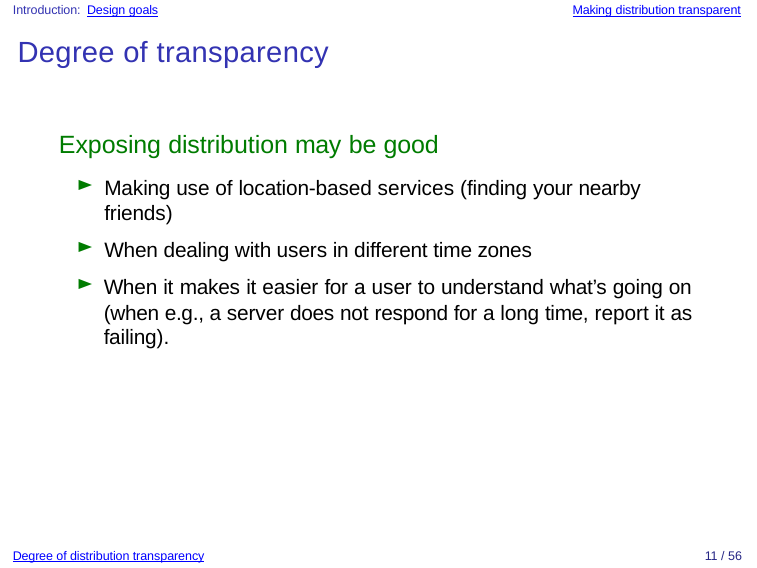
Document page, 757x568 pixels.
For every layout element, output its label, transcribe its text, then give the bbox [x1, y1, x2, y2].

text_box Degree of distribution transparency [10, 546, 209, 563]
text_box Degree of transparency Exposing distribution may be good Making use of location-based services (finding your nearby friends) When dealing with users in different time zones When it makes it easier for a user to understand what’s going on (when e.g., a server does not respond for a long time, report it as failing). [13, 30, 706, 349]
text_box 11 / 56 [702, 546, 745, 563]
text_box Making distribution transparent [570, 0, 745, 18]
text_box Introduction: Design goals [10, 0, 163, 18]
